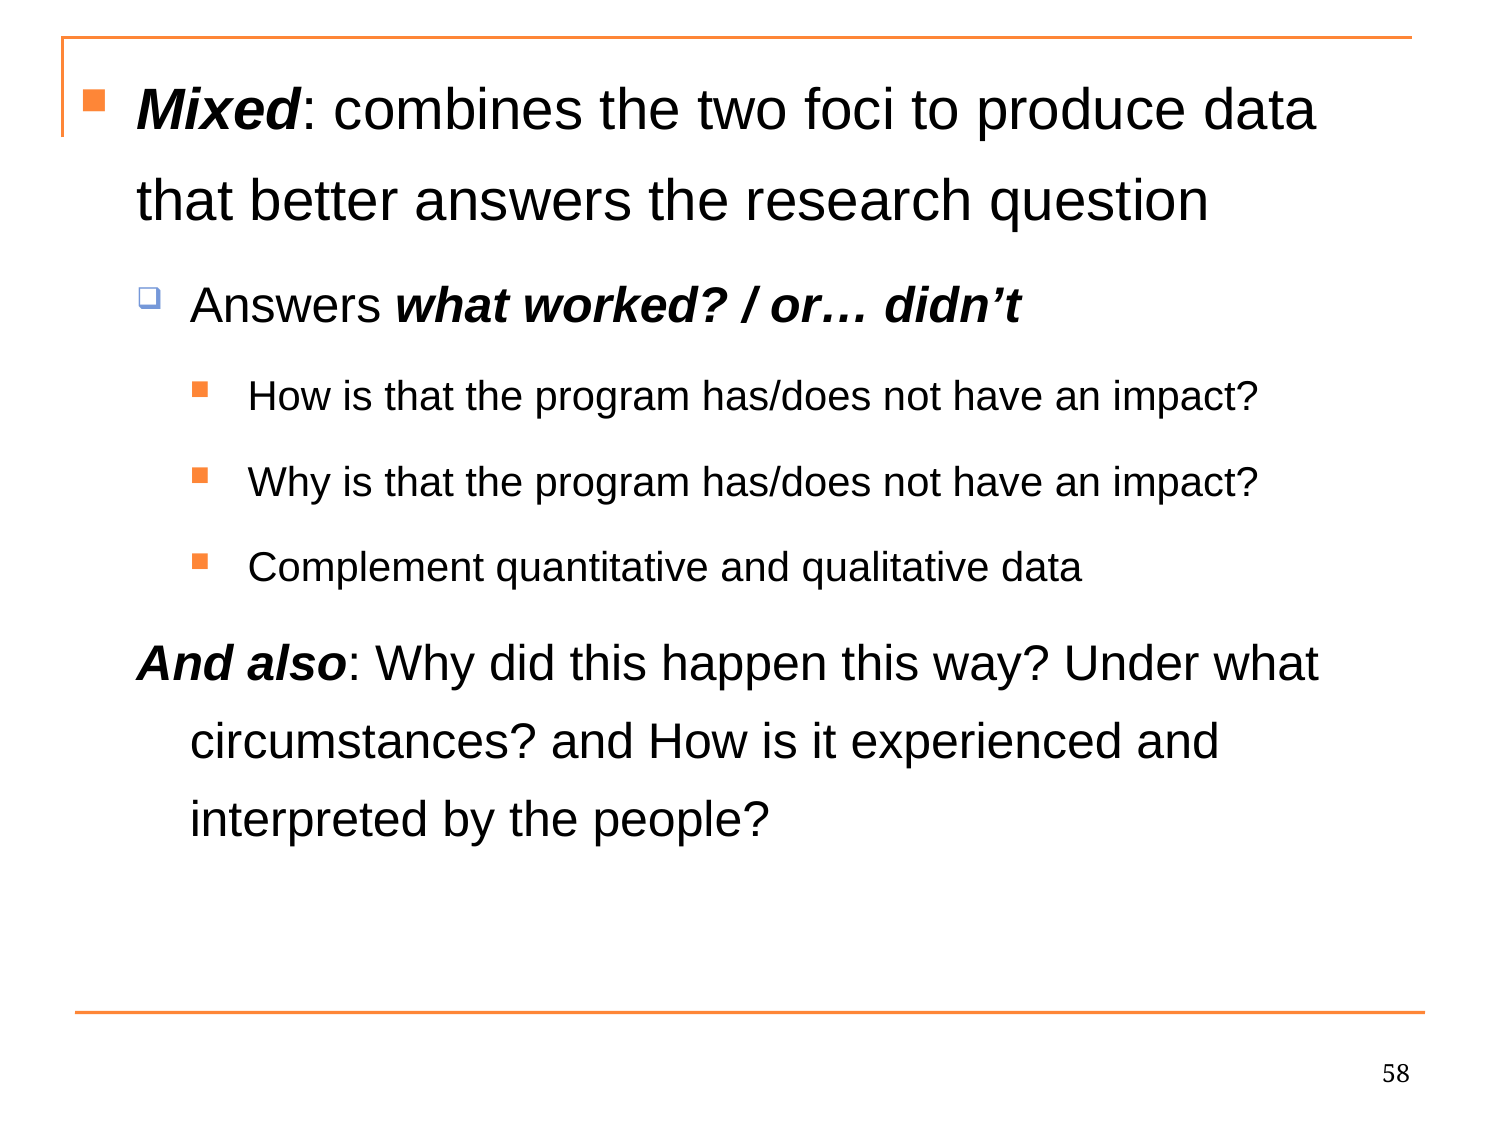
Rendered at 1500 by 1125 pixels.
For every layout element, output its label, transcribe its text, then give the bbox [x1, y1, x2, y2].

list Mixed: combines the two foci to produce data that better answers the research question Answers what worked? / or… didn’t How is that the program has/does not have an impact? Why is that the program has/does not have an impact? Complement quantitative and qualitative data And also: Why did this happen this way? Under what circumstances? and How is it experienced and interpreted by the people? [64, 42, 1415, 976]
slide_number 58 [1074, 1023, 1426, 1100]
